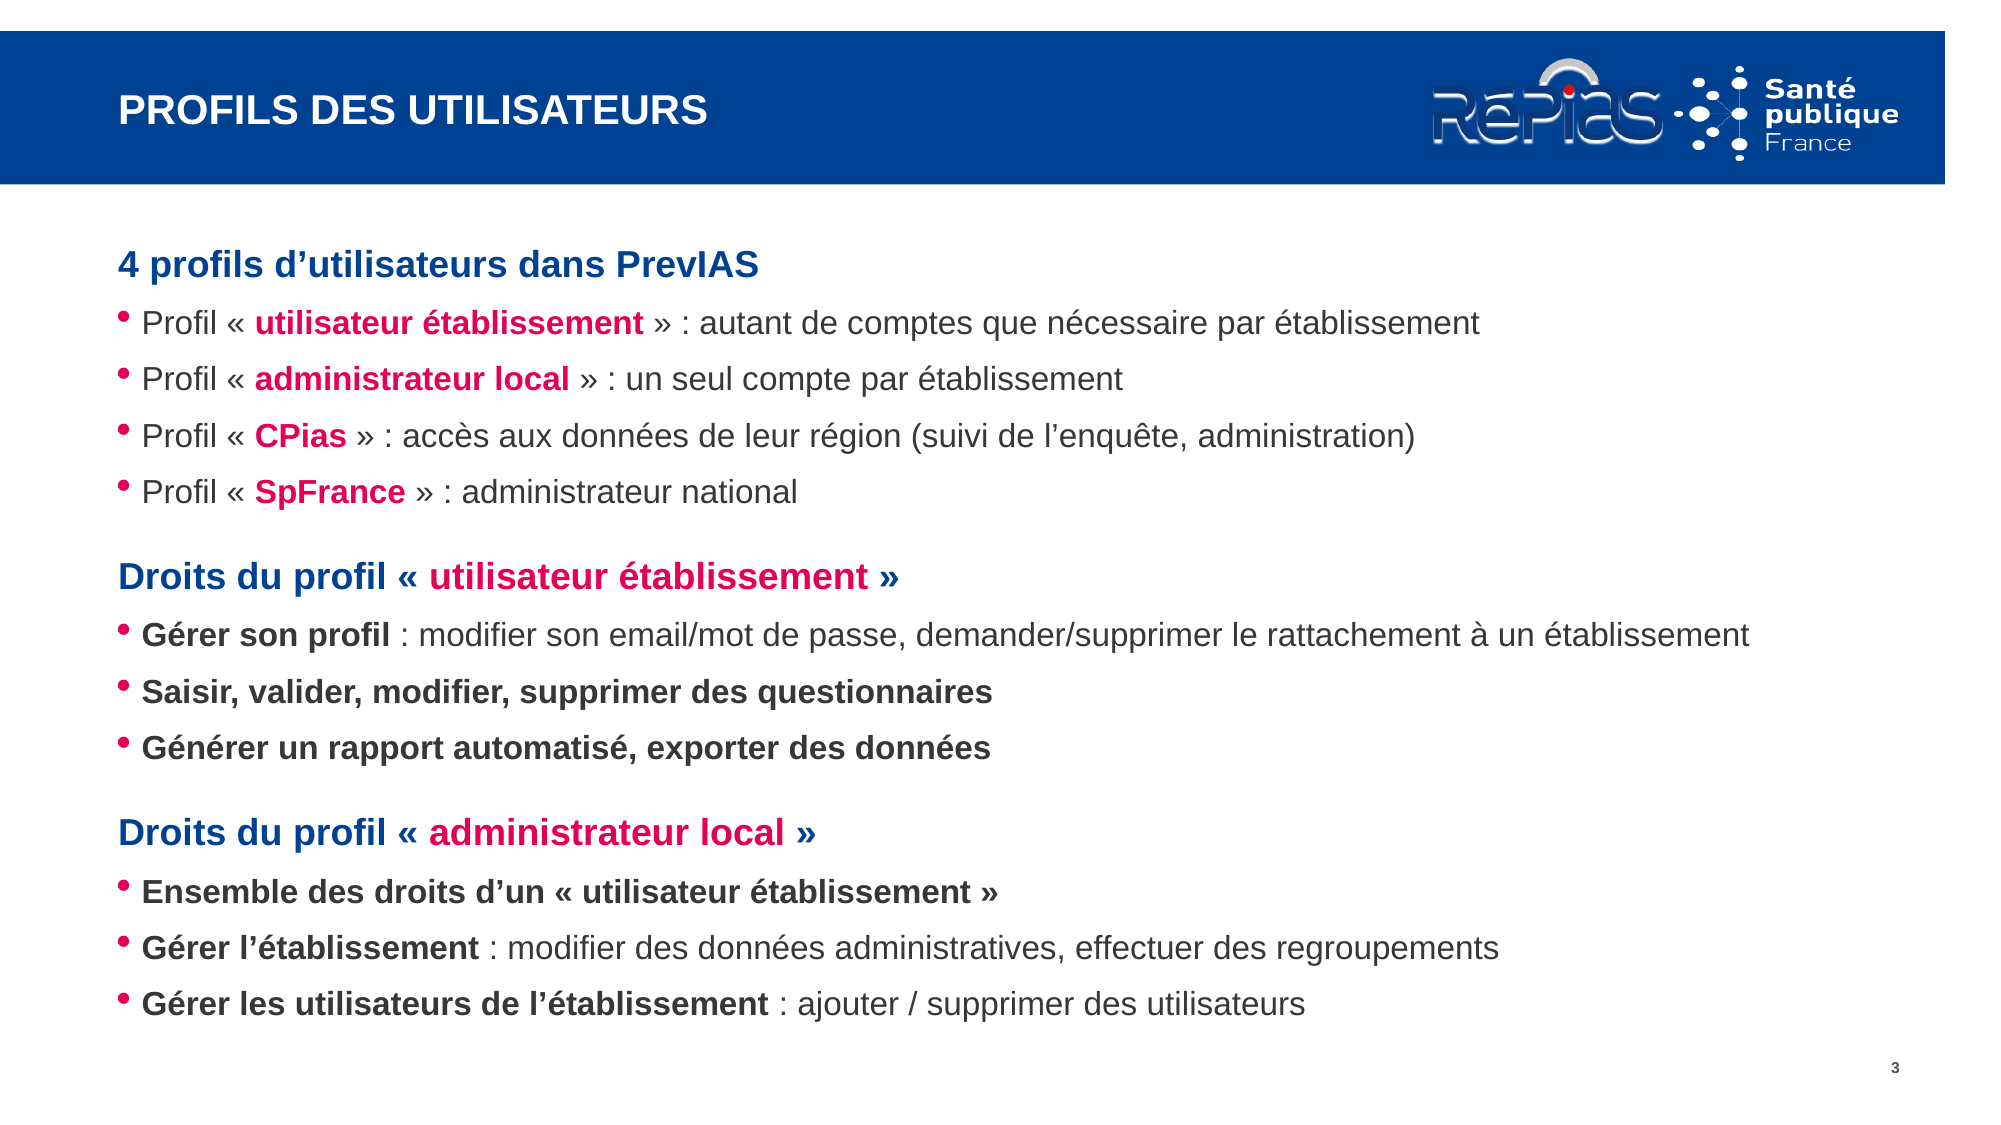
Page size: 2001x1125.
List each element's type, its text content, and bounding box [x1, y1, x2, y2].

picture [1674, 66, 1898, 161]
title profils des utilisateurs [112, 30, 1223, 185]
list 4 profils d’utilisateurs dans PrevIAS Profil « utilisateur établissement » : autant de comptes que nécessaire par établissement Profil « administrateur local » : un seul compte par établissement Profil « CPias » : accès aux données de leur région (suivi de l’enquête, administration) Profil « SpFrance » : administrateur national Droits du profil « utilisateur établissement » Gérer son profil : modifier son email/mot de passe, demander/supprimer le rattachement à un établissement Saisir, valider, modifier, supprimer des questionnaires Générer un rapport automatisé, exporter des données Droits du profil « administrateur local » Ensemble des droits d’un « utilisateur établissement » Gérer l’établissement : modifier des données administratives, effectuer des regroupements Gérer les utilisateurs de l’établissement : ajouter / supprimer des utilisateurs [112, 235, 1945, 1106]
picture [1432, 58, 1662, 140]
